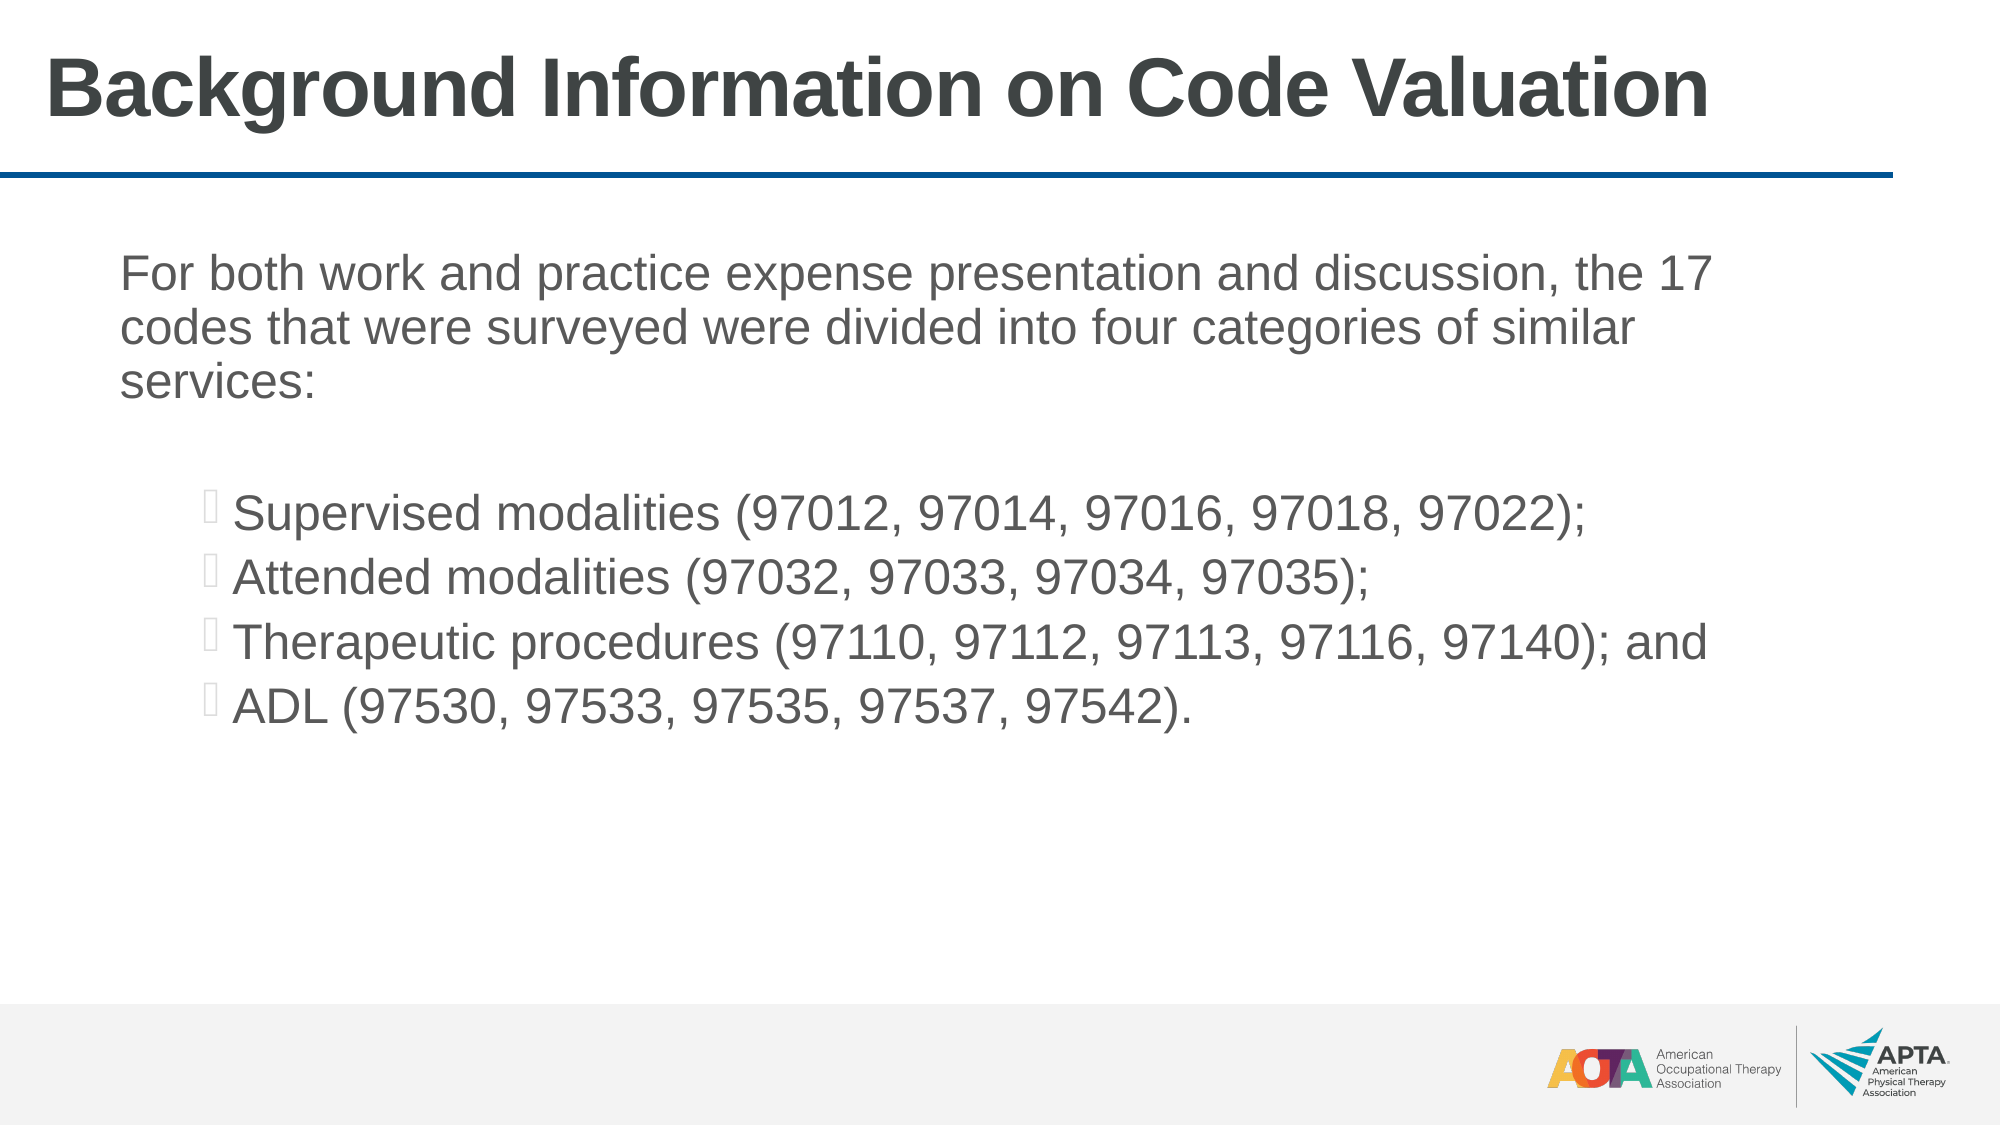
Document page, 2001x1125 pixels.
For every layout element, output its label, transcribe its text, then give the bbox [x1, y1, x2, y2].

picture [1293, 977, 1996, 1125]
list Supervised modalities (97012, 97014, 97016, 97018, 97022); Attended modalities (97032, 97033, 97034, 97035); Therapeutic procedures (97110, 97112, 97113, 97116, 97140); and ADL (97530, 97533, 97535, 97537, 97542). [105, 479, 1755, 969]
title Background Information on Code Valuation [30, 5, 1889, 175]
list For both work and practice expense presentation and discussion, the 17 codes that were surveyed were divided into four categories of similar services: [105, 240, 1755, 466]
